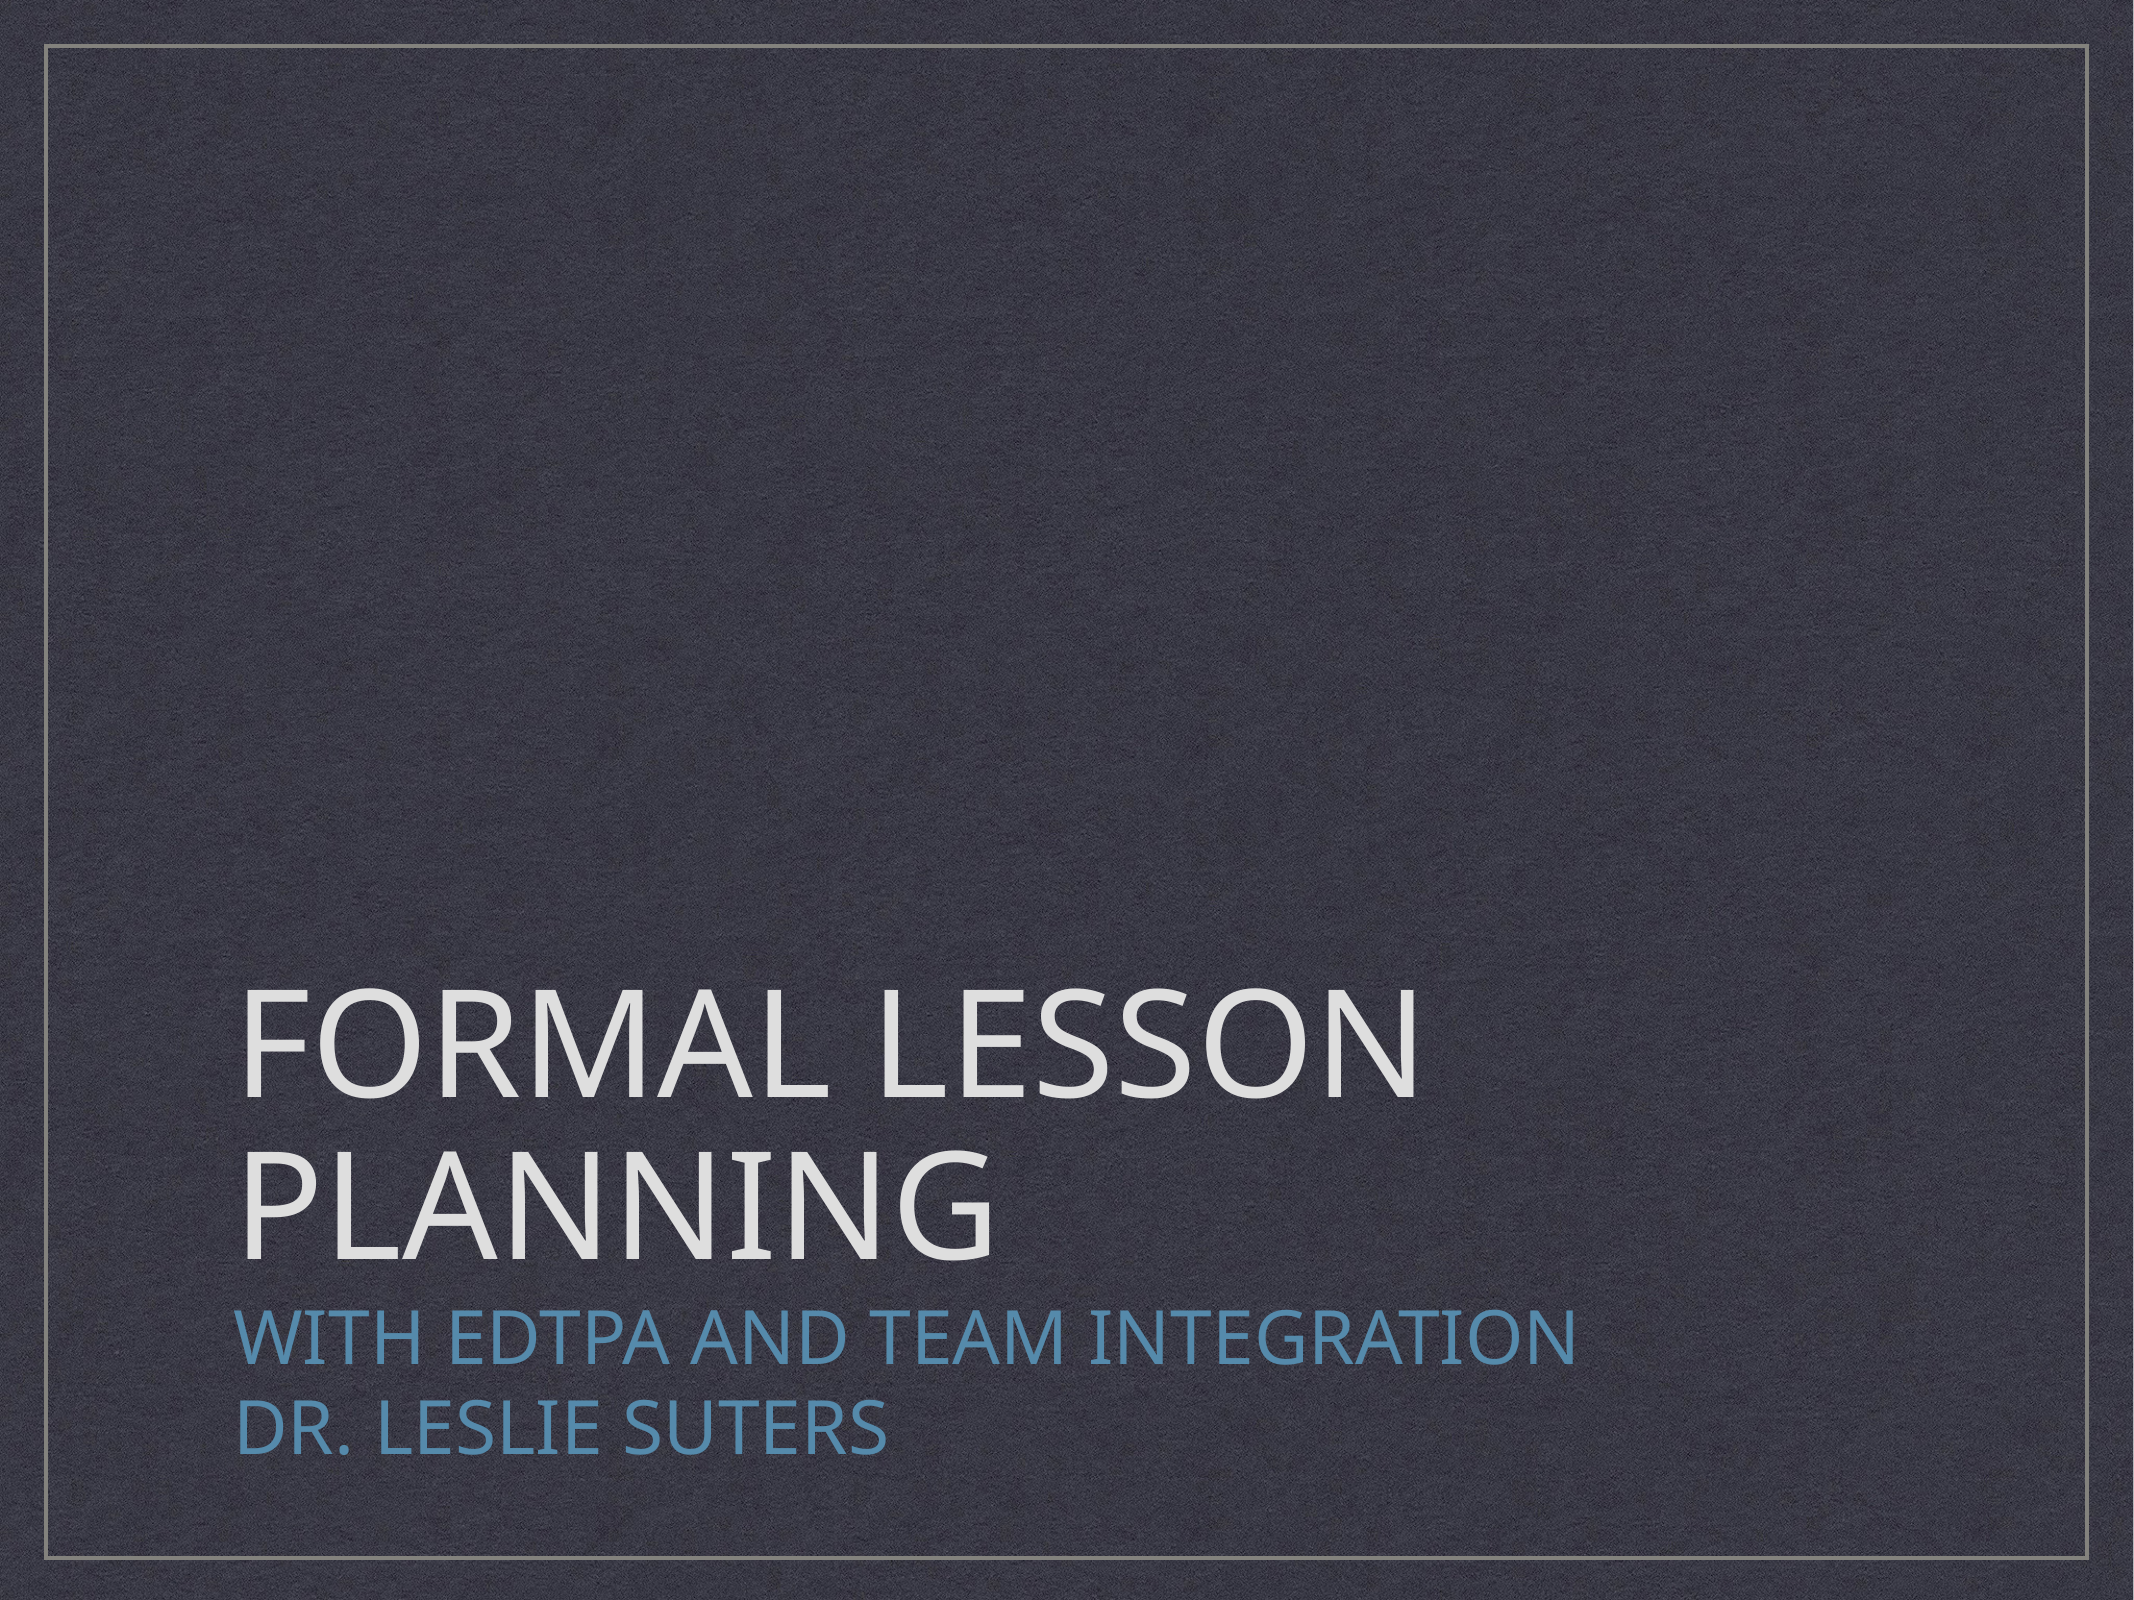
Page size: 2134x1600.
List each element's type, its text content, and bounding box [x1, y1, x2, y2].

list with Edtpa and TEAM integration Dr. Leslie suters [232, 1289, 1963, 1516]
picture [0, 0, 2134, 1600]
title Formal Lesson Planning [232, 859, 1963, 1289]
